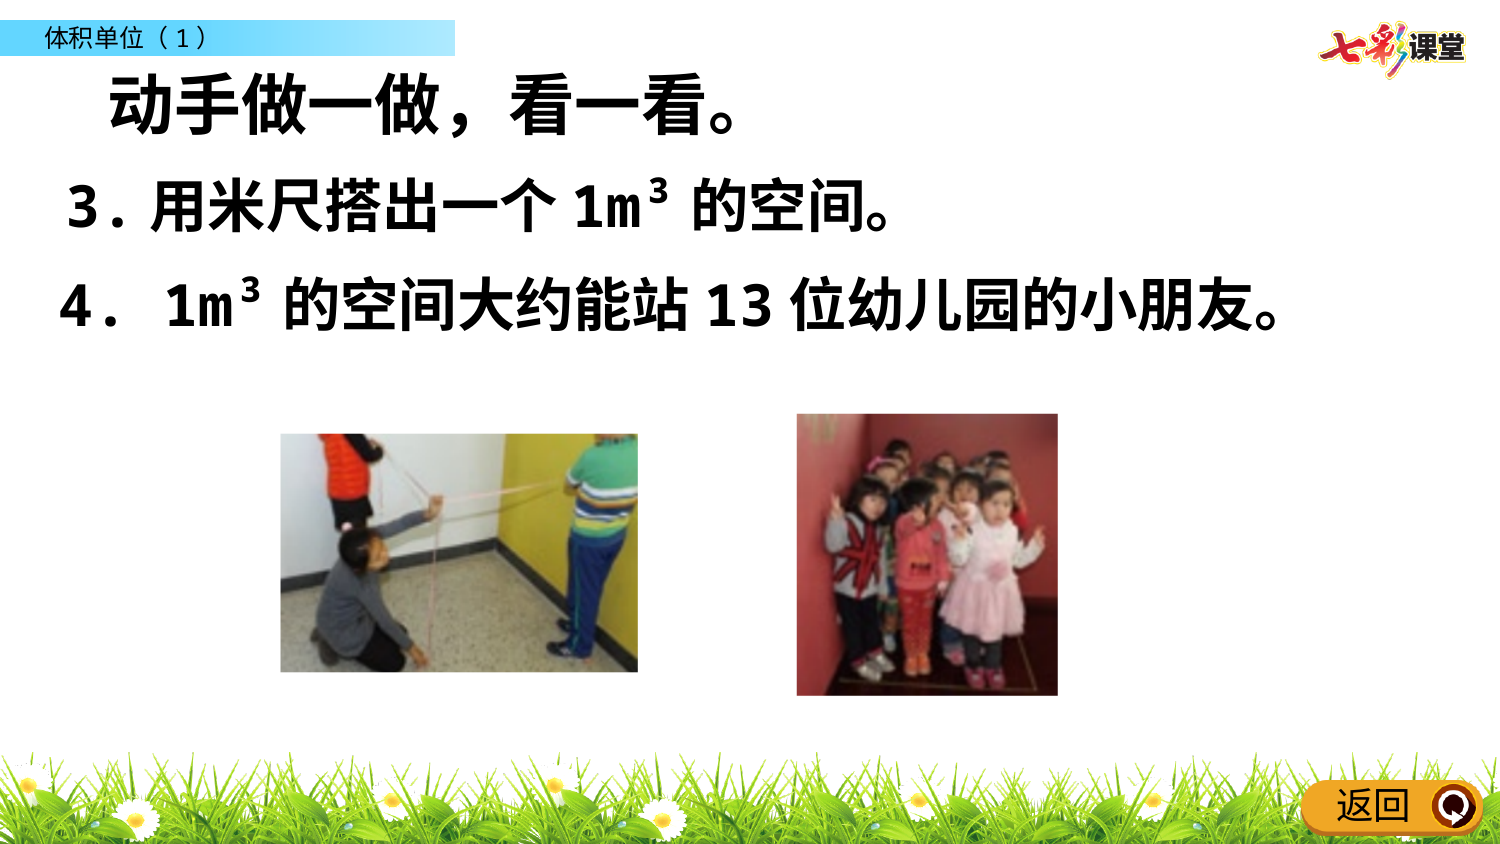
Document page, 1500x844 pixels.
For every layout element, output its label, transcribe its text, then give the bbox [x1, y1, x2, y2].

text_box 动手做一做，看一看。 [92, 55, 791, 151]
picture [0, 752, 1500, 844]
picture [1316, 20, 1468, 80]
picture [792, 409, 1063, 701]
text_box 3.用米尺搭出一个1m³的空间。 [51, 161, 939, 247]
picture [277, 429, 645, 676]
text_box 4. 1m³的空间大约能站13位幼儿园的小朋友。 [43, 260, 1328, 346]
